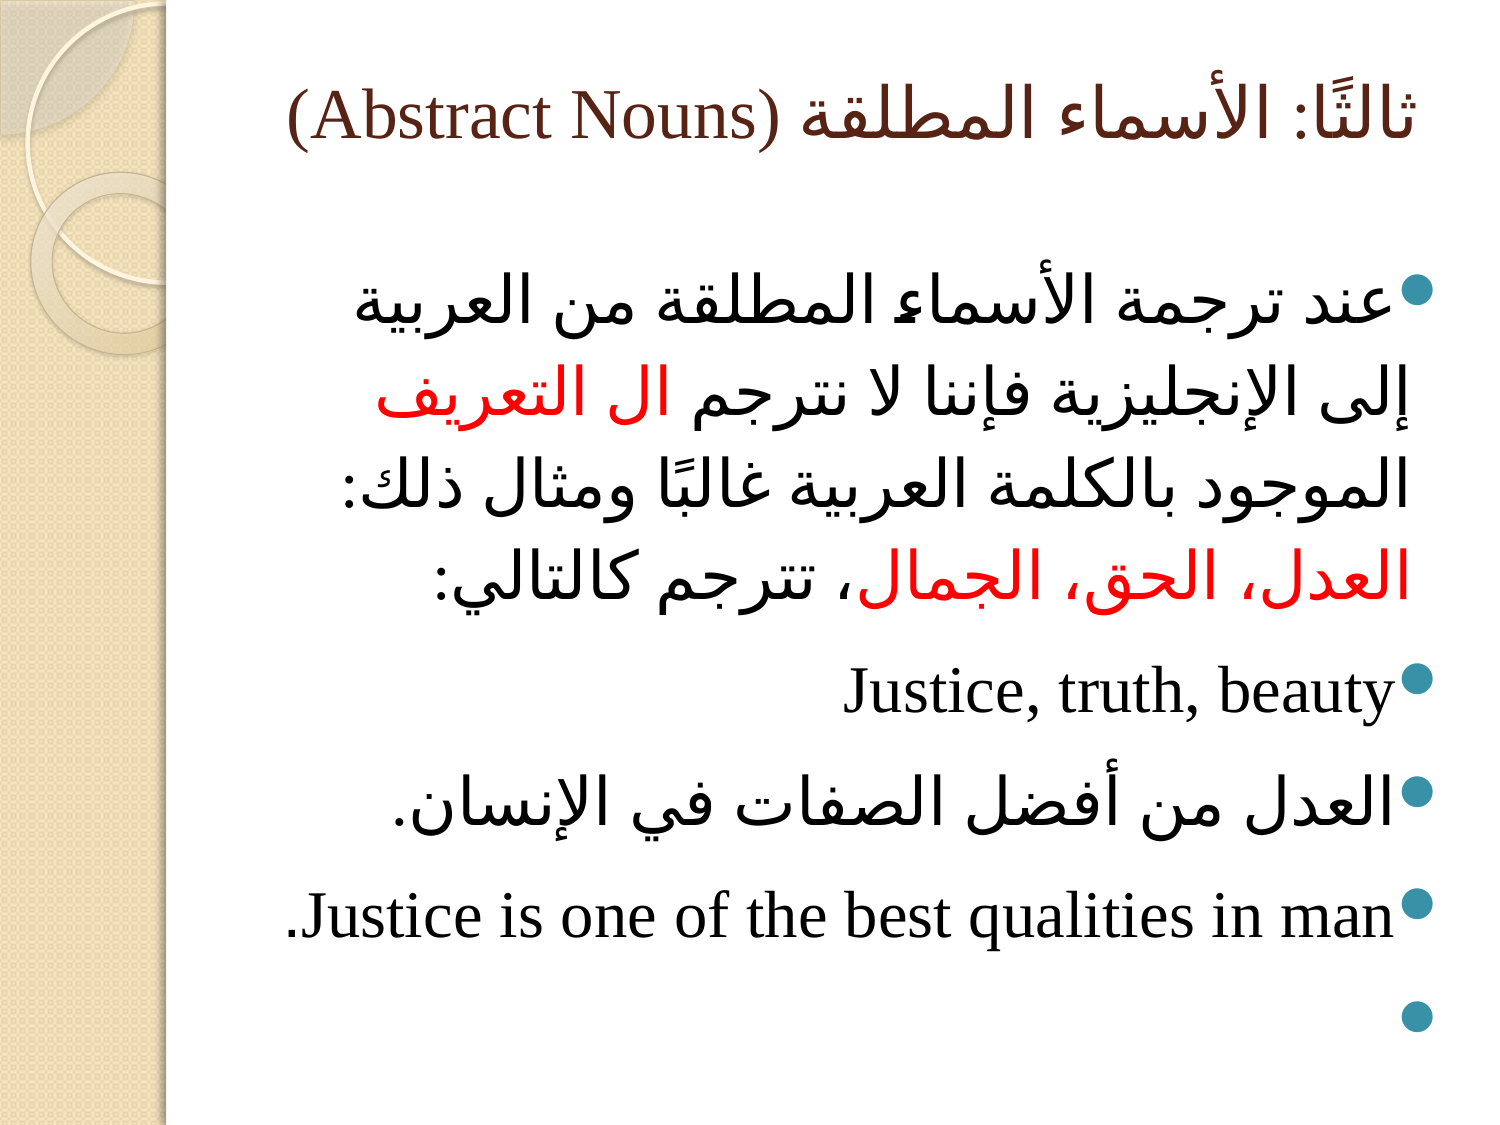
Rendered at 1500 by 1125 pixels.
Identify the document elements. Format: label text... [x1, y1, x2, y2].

title ثالثًا: الأسماء المطلقة (Abstract Nouns) [235, 45, 1466, 233]
list عند ترجمة الأسماء المطلقة من العربية إلى الإنجليزية فإننا لا نترجم ال التعريف الموجود بالكلمة العربية غالبًا ومثال ذلك: العدل، الحق، الجمال، تترجم كالتالي: Justice, truth, beauty العدل من أفضل الصفات في الإنسان. Justice is one of the best qualities in man. [235, 237, 1466, 1025]
